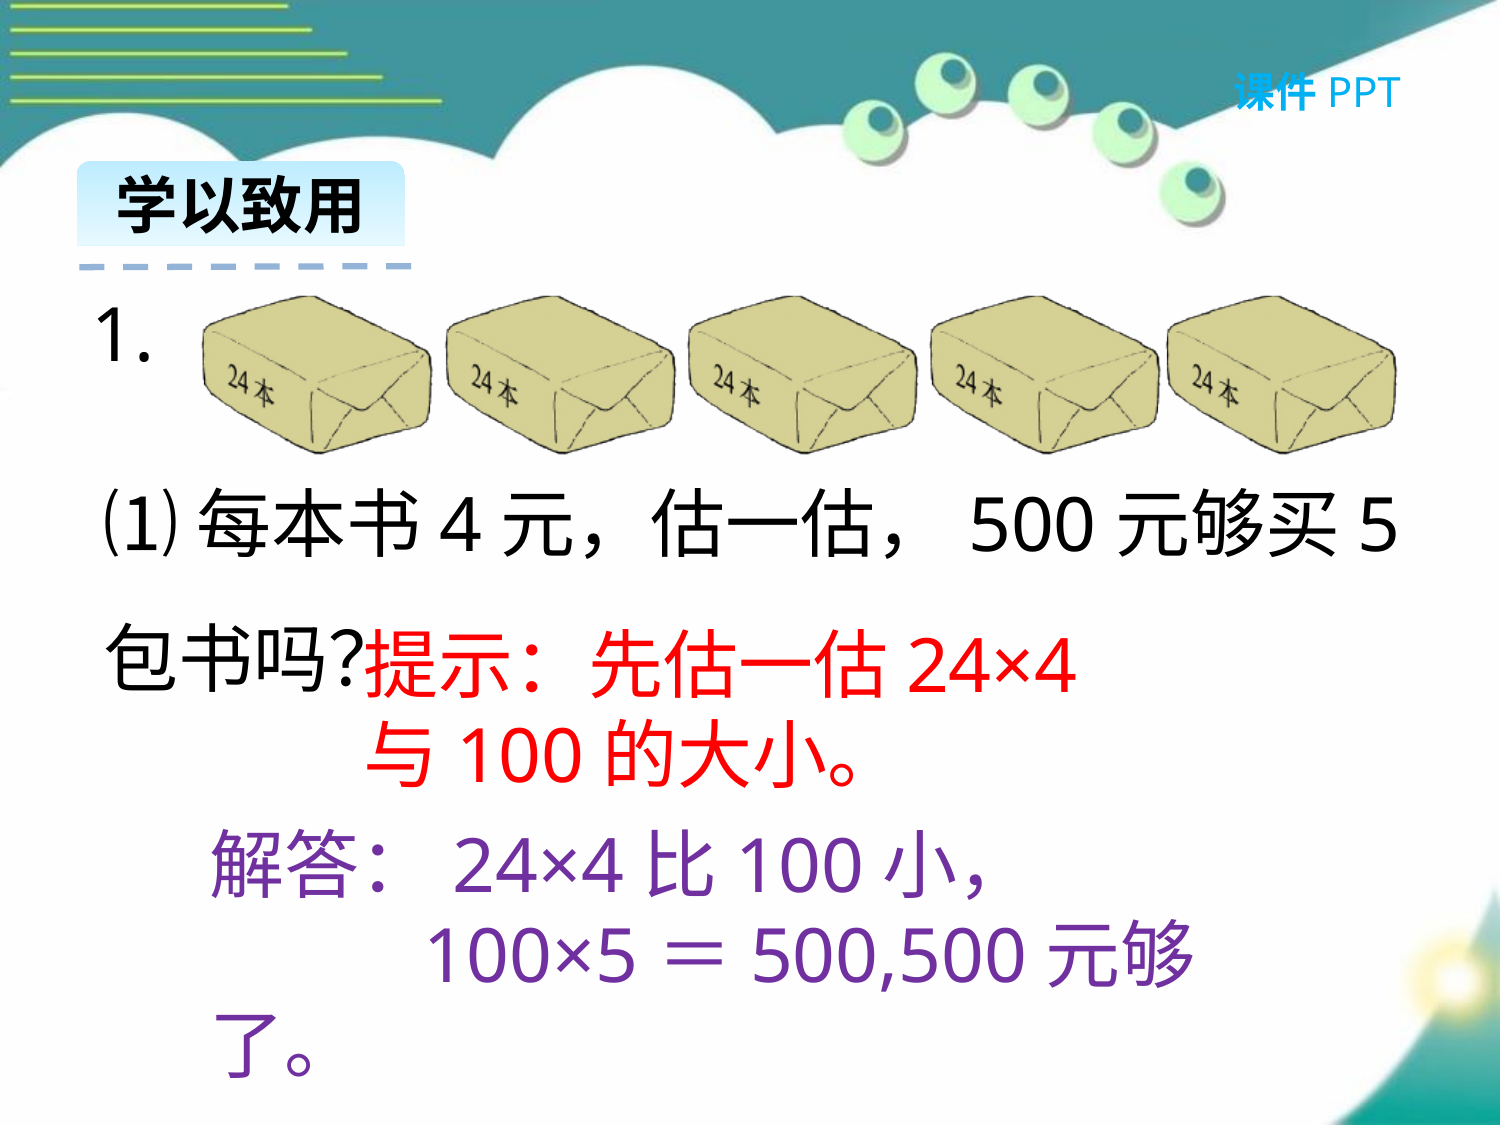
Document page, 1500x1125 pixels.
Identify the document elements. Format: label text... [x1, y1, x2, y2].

text_box 课件PPT [1218, 58, 1418, 124]
picture [0, 0, 1500, 1125]
text_box 提示：先估一估24×4与100的大小。 [348, 609, 1136, 805]
text_box 学以致用 [76, 160, 405, 246]
text_box ⑴每本书4元，估一估，500元够买5包书吗？ [88, 424, 1454, 710]
text_box 1. [76, 278, 664, 384]
text_box 解答：24×4比100小， 100×5＝500,500元够了。 [194, 810, 1297, 1096]
